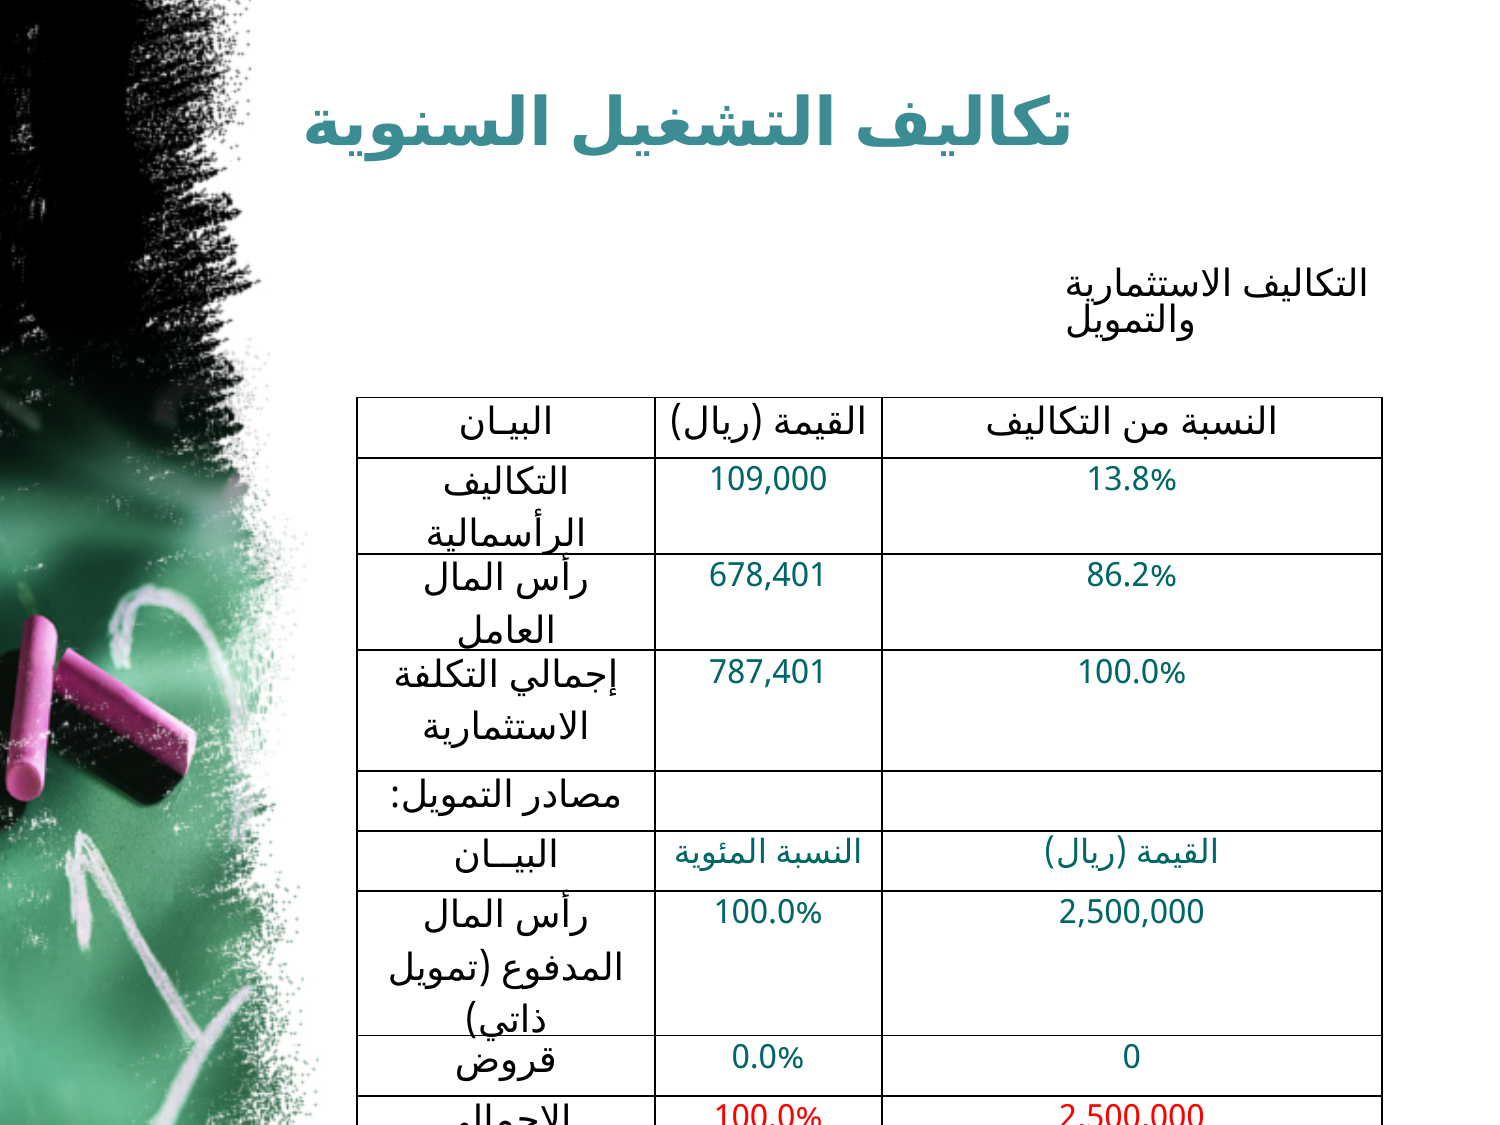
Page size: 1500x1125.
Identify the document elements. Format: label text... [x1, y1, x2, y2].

table_cell الإجمالي [358, 1097, 654, 1125]
table_cell [883, 772, 1381, 830]
table_cell 109,000 [656, 459, 881, 553]
table_cell رأس المال العامل [358, 555, 654, 649]
table_header النسبة من التكاليف [883, 398, 1381, 457]
table_cell [656, 772, 881, 830]
table_cell 678,401 [656, 555, 881, 649]
table_header البيـان [358, 398, 654, 457]
table_header القيمة (ريال) [656, 398, 881, 457]
table_cell القيمة (ريال) [883, 832, 1381, 890]
text_box التكاليف الاستثمارية والتمويل [1050, 260, 1427, 348]
table_cell 0 [883, 1036, 1381, 1095]
table_cell قروض [358, 1036, 654, 1095]
table_cell 0.0% [656, 1036, 881, 1095]
table_cell 13.8% [883, 459, 1381, 553]
table_cell 86.2% [883, 555, 1381, 649]
table_cell 787,401 [656, 651, 881, 770]
table_cell 2,500,000 [883, 892, 1381, 1035]
table_cell 100.0% [883, 651, 1381, 770]
table_cell البيــان [358, 832, 654, 890]
picture [0, 0, 1500, 1125]
title تكاليف التشغيل السنوية [287, 50, 1438, 188]
table_cell 100.0% [656, 1097, 881, 1125]
table_cell 100.0% [656, 892, 881, 1035]
table_cell إجمالي التكلفة الاستثمارية [358, 651, 654, 770]
table_cell 2,500,000 [883, 1097, 1381, 1125]
table_cell النسبة المئوية [656, 832, 881, 890]
table_cell التكاليف الرأسمالية [358, 459, 654, 553]
table_cell رأس المال المدفوع (تمويل ذاتي) [358, 892, 654, 1035]
table_cell مصادر التمويل: [358, 772, 654, 830]
